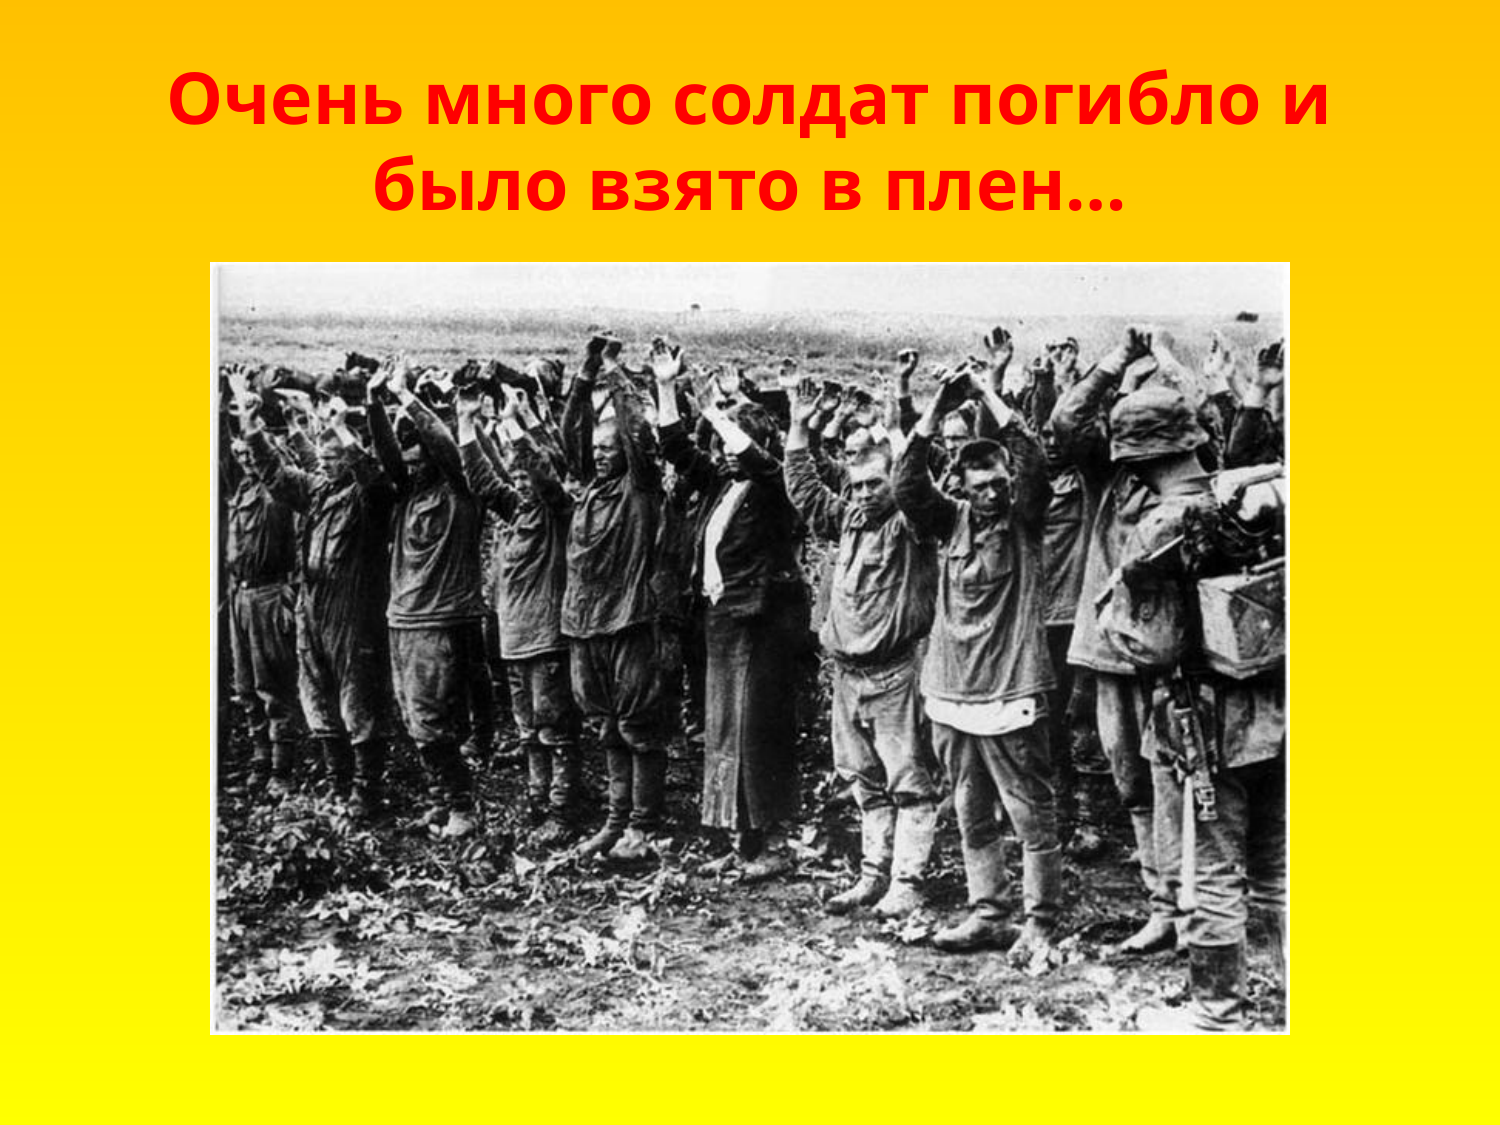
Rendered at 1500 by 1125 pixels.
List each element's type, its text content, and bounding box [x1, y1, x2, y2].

title Очень много солдат погибло и было взято в плен… [75, 45, 1425, 233]
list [210, 262, 1290, 1036]
